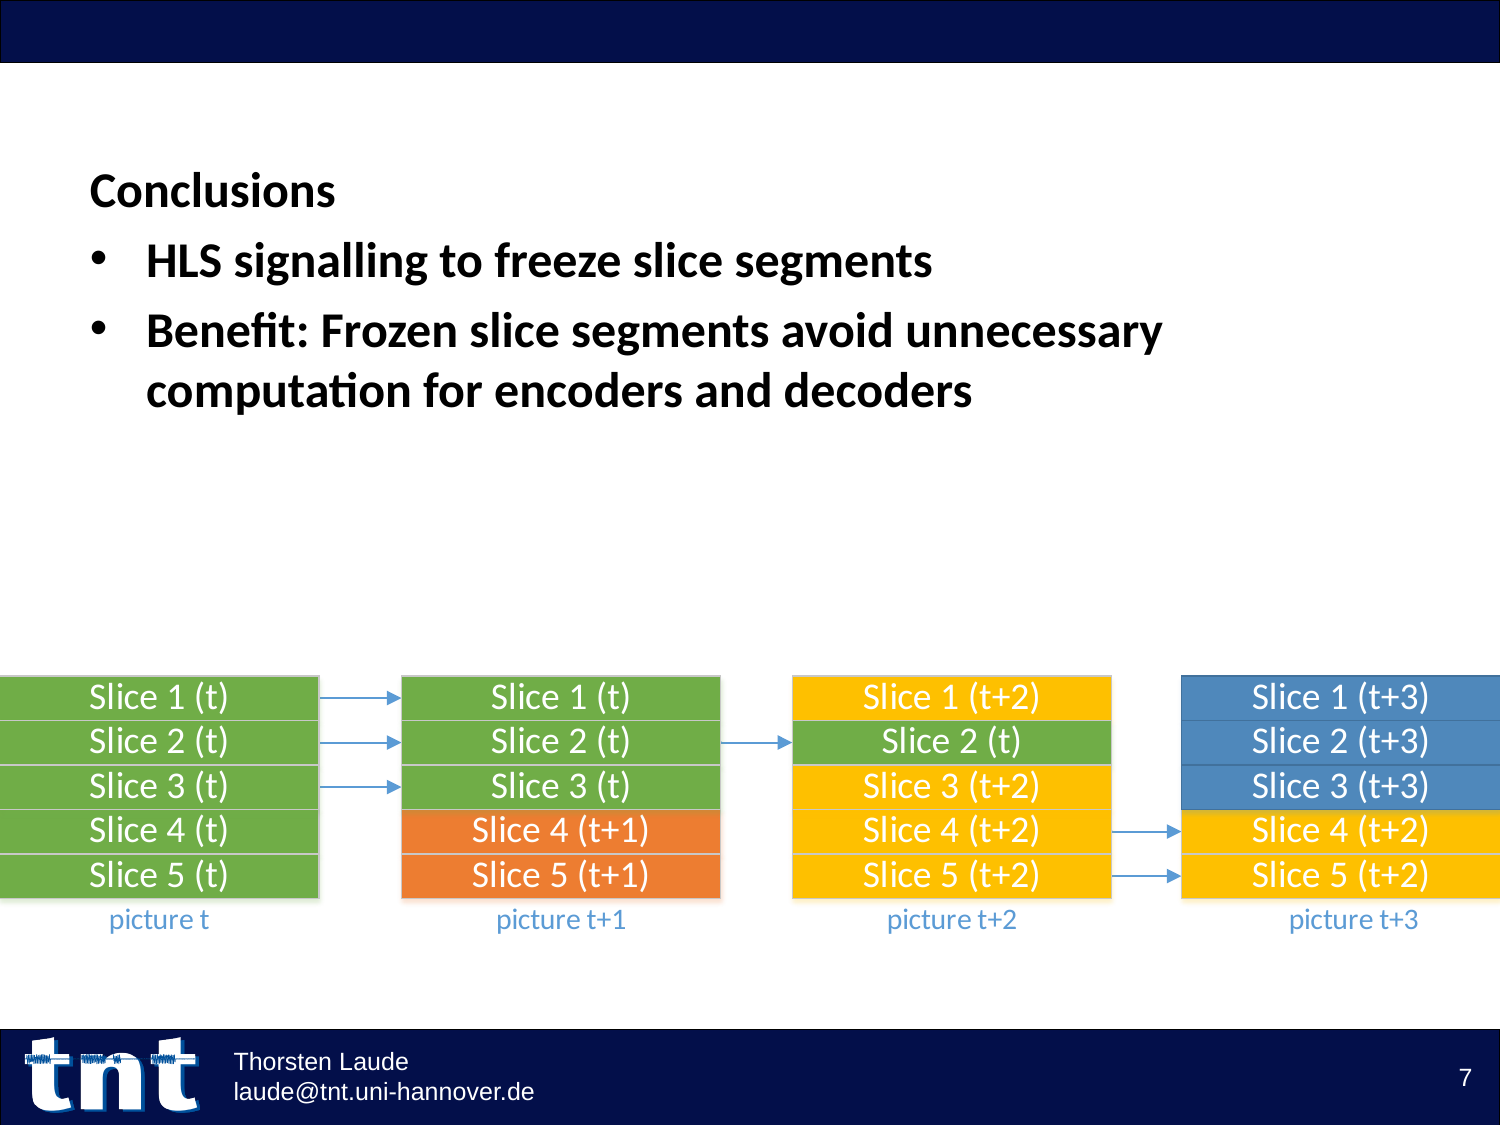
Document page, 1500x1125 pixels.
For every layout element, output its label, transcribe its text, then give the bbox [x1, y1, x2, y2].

picture [0, 661, 1500, 953]
slide_number 7 [1362, 1046, 1488, 1107]
list Conclusions HLS signalling to freeze slice segments Benefit: Frozen slice segments avoid unnecessary computation for encoders and decoders [75, 149, 1425, 660]
footer Thorsten Laude laude@tnt.uni-hannover.de [218, 1037, 609, 1113]
